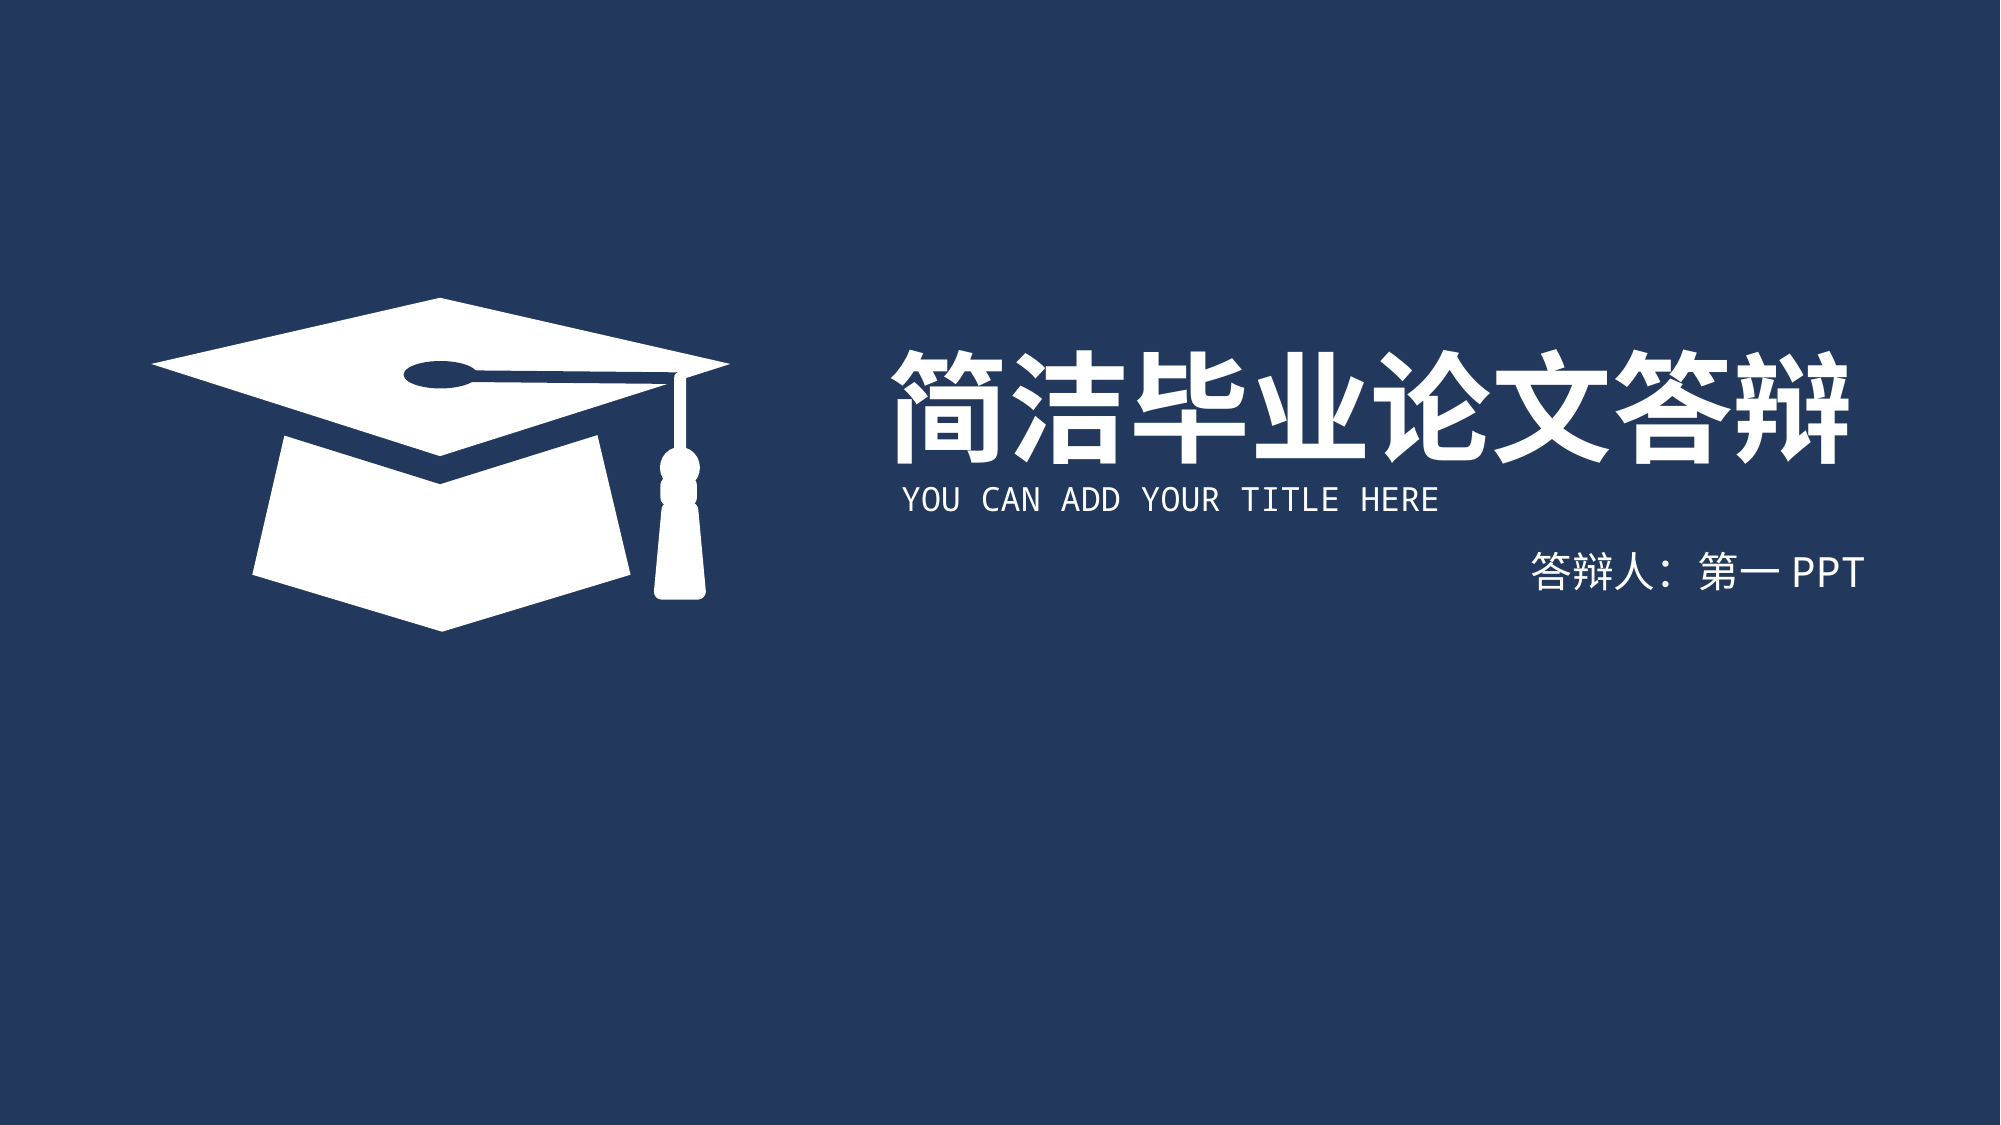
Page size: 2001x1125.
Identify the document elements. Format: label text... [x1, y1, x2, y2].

text_box 答辩人：第一PPT [1510, 538, 1881, 604]
text_box YOU CAN ADD YOUR TITLE HERE [886, 470, 1877, 526]
text_box 简洁毕业论文答辩 [873, 325, 1888, 486]
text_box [149, 297, 731, 632]
